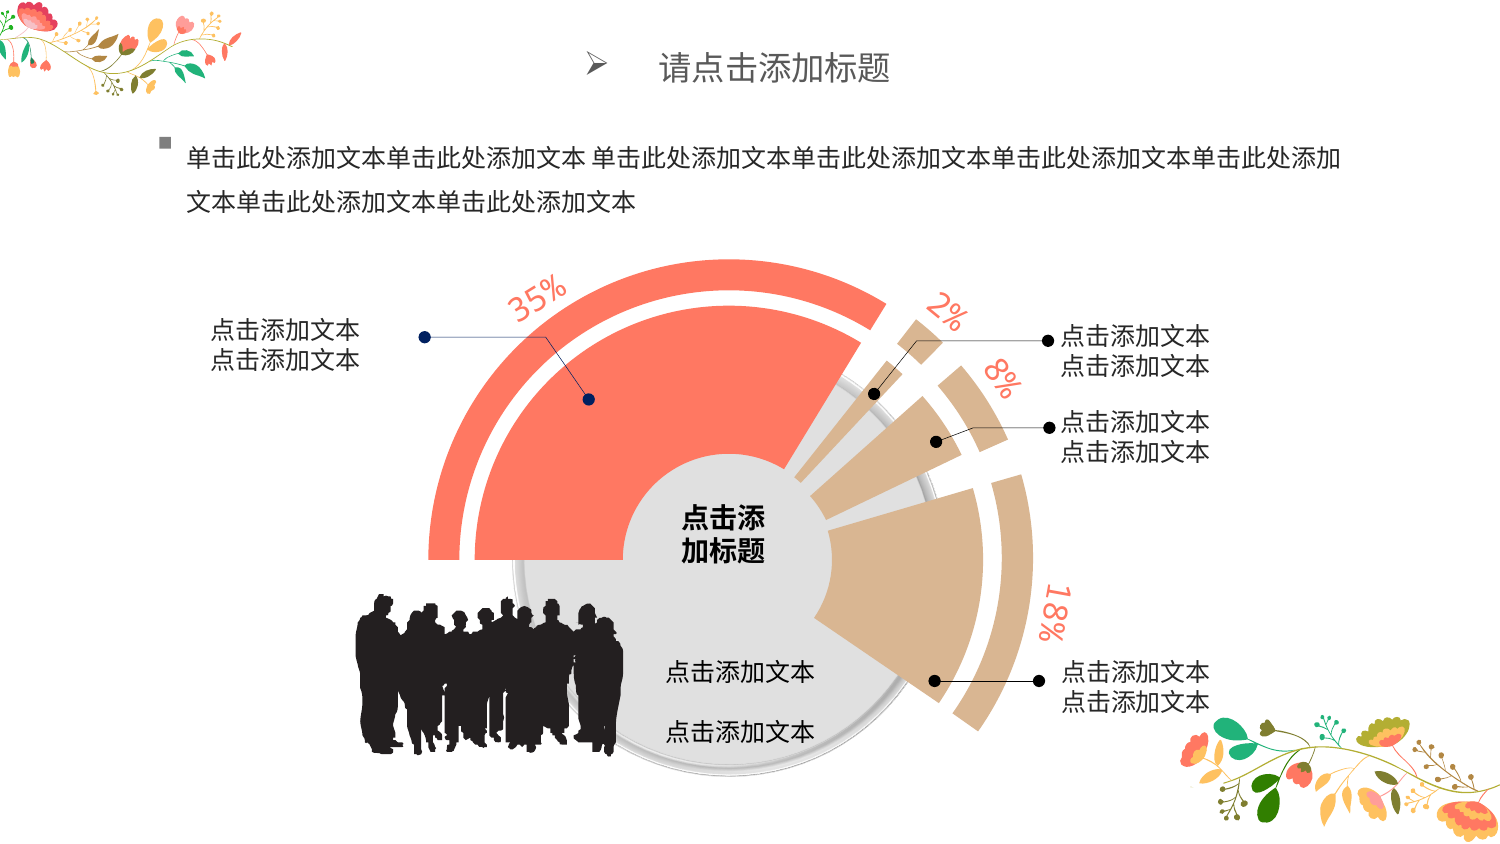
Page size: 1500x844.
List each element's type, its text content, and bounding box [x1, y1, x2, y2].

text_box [195, 256, 1283, 844]
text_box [159, 119, 1365, 221]
text_box 请点击添加标题 [568, 40, 907, 95]
